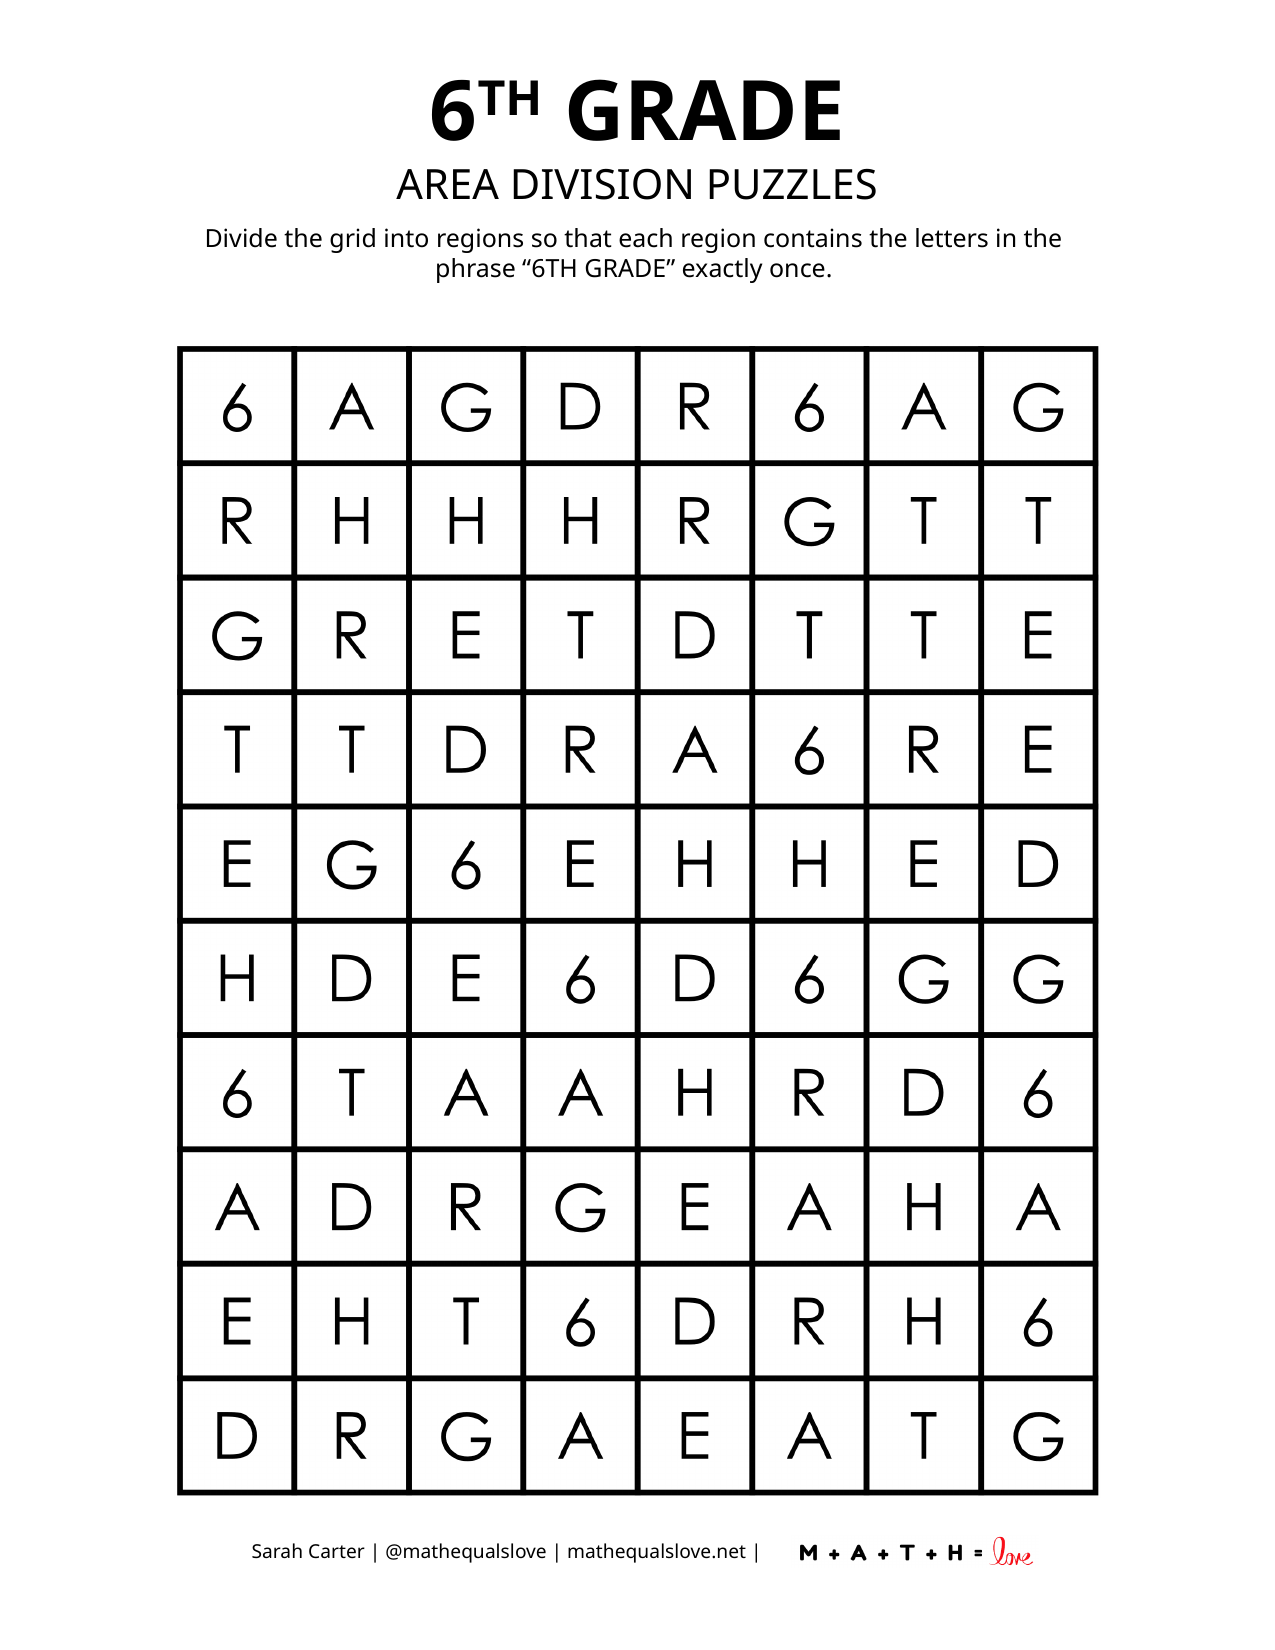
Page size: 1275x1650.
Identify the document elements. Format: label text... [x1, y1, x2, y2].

picture [790, 1534, 1039, 1569]
picture [174, 342, 1101, 1498]
text_box 6TH GRADE AREA DIVISION PUZZLES [77, 50, 1198, 214]
text_box Sarah Carter | @mathequalslove | mathequalslove.net | [236, 1532, 1071, 1570]
text_box Divide the grid into regions so that each region contains the letters in the phrase “6TH GRADE” exactly once. [0, 214, 1275, 290]
